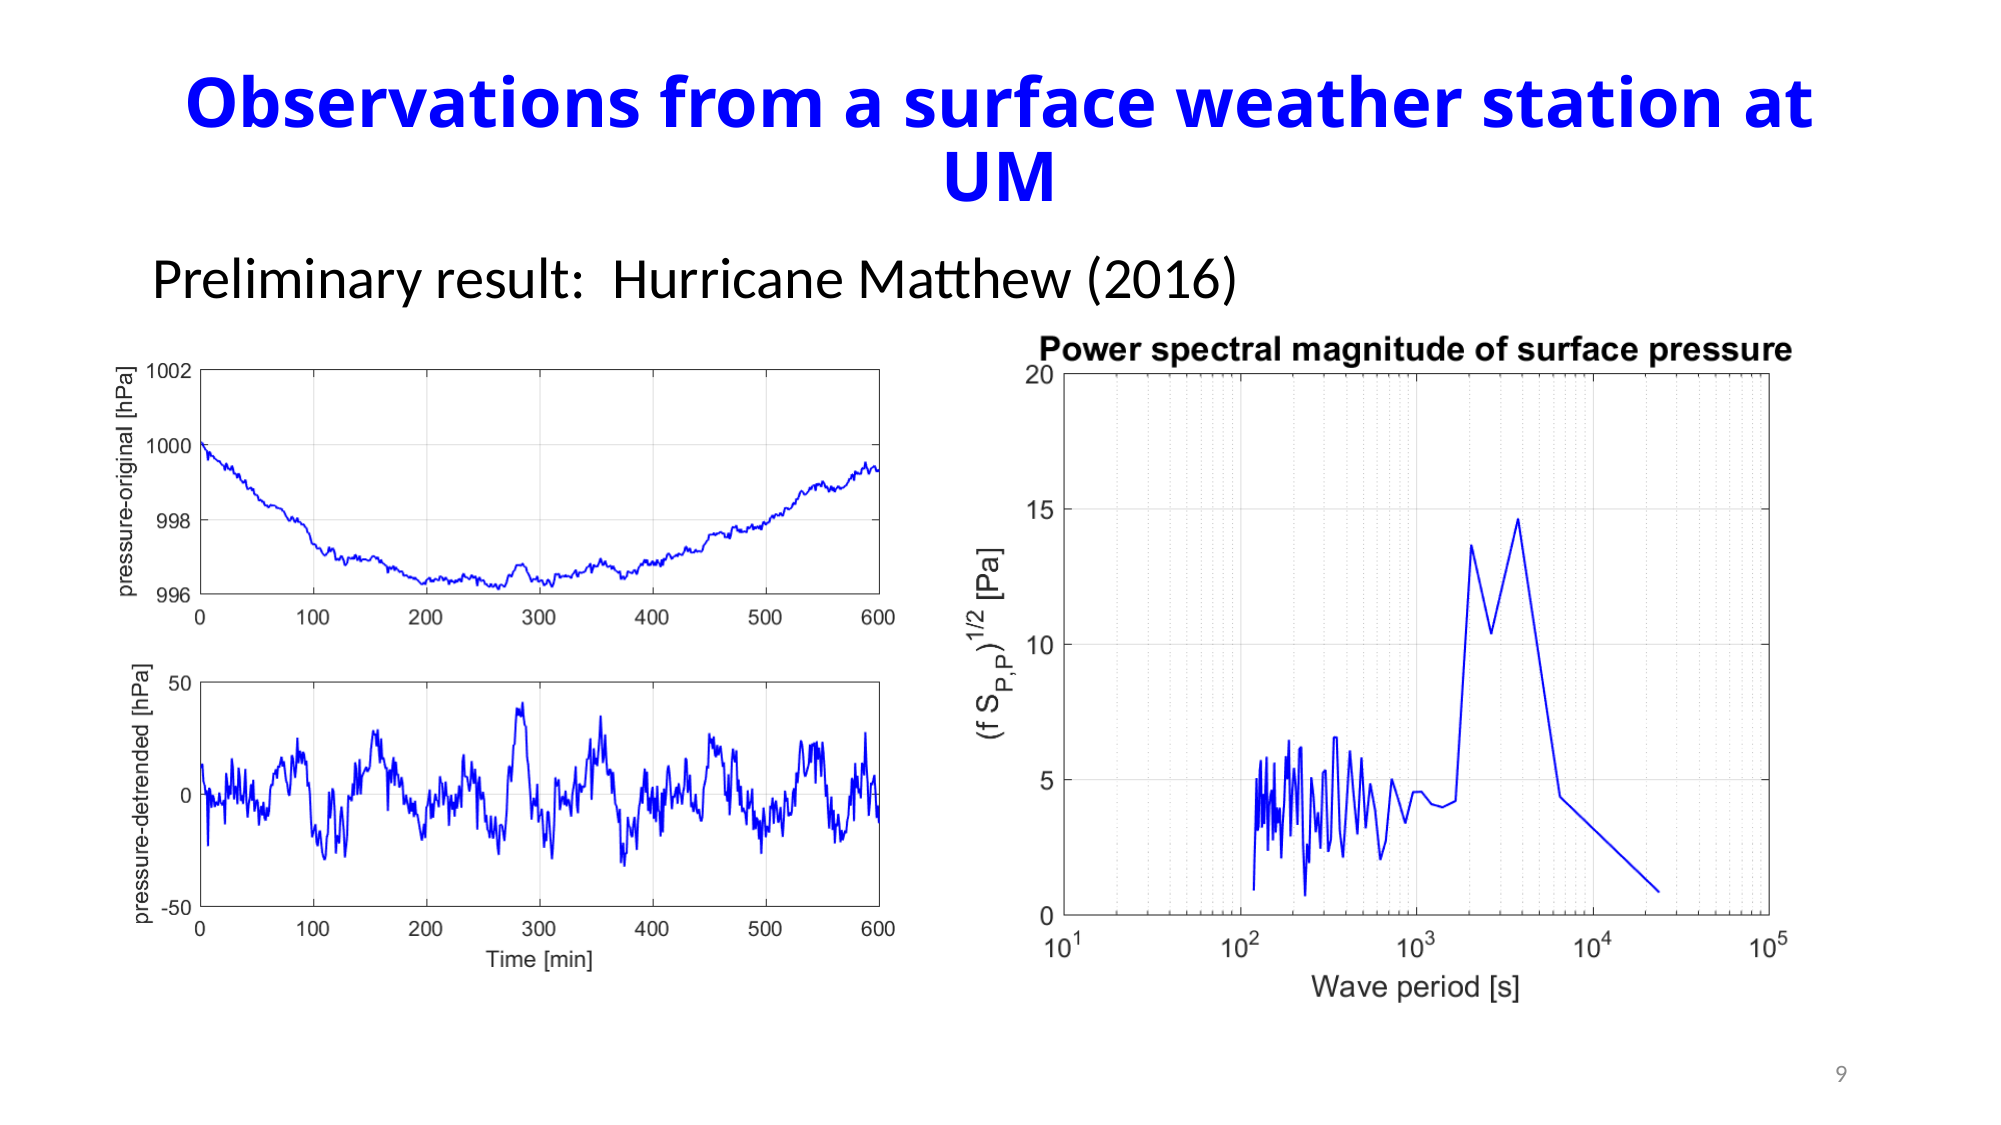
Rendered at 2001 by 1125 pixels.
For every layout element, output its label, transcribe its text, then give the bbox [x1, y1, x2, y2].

slide_number 9 [1412, 1042, 1863, 1103]
picture [86, 320, 1855, 1003]
title Observations from a surface weather station at UM [137, 59, 1863, 240]
list Preliminary result: Hurricane Matthew (2016) [137, 240, 1863, 955]
